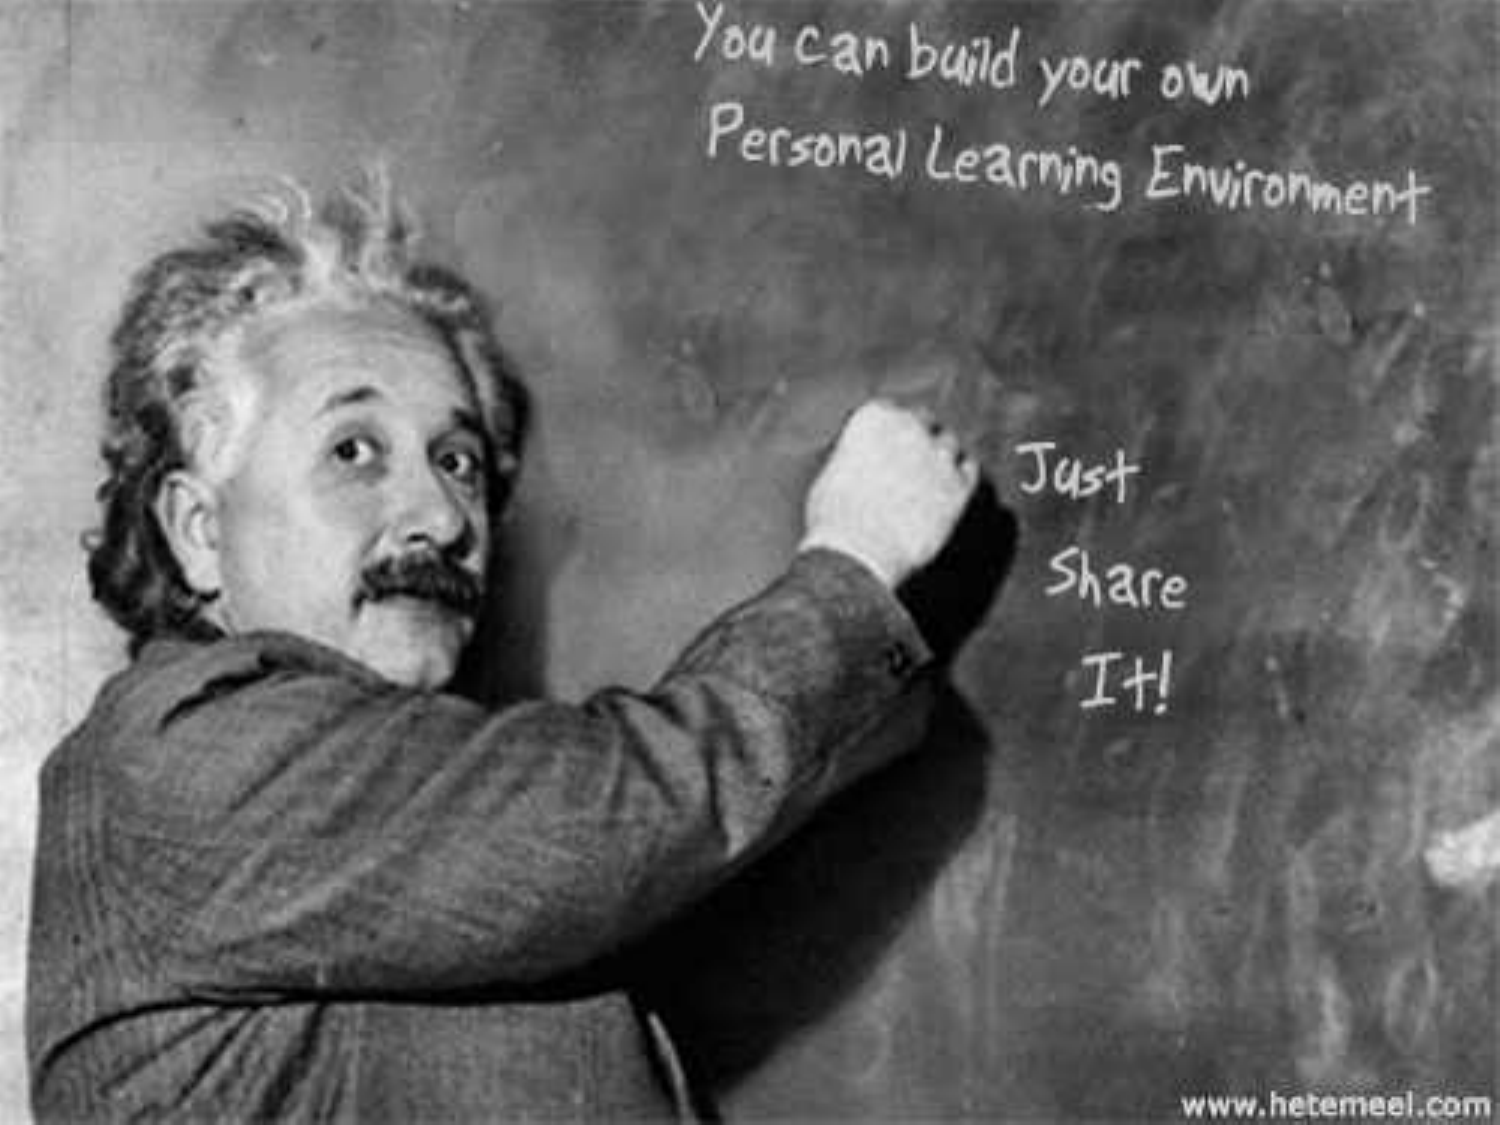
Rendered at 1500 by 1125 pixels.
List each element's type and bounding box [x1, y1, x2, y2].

list [0, 0, 1500, 1125]
